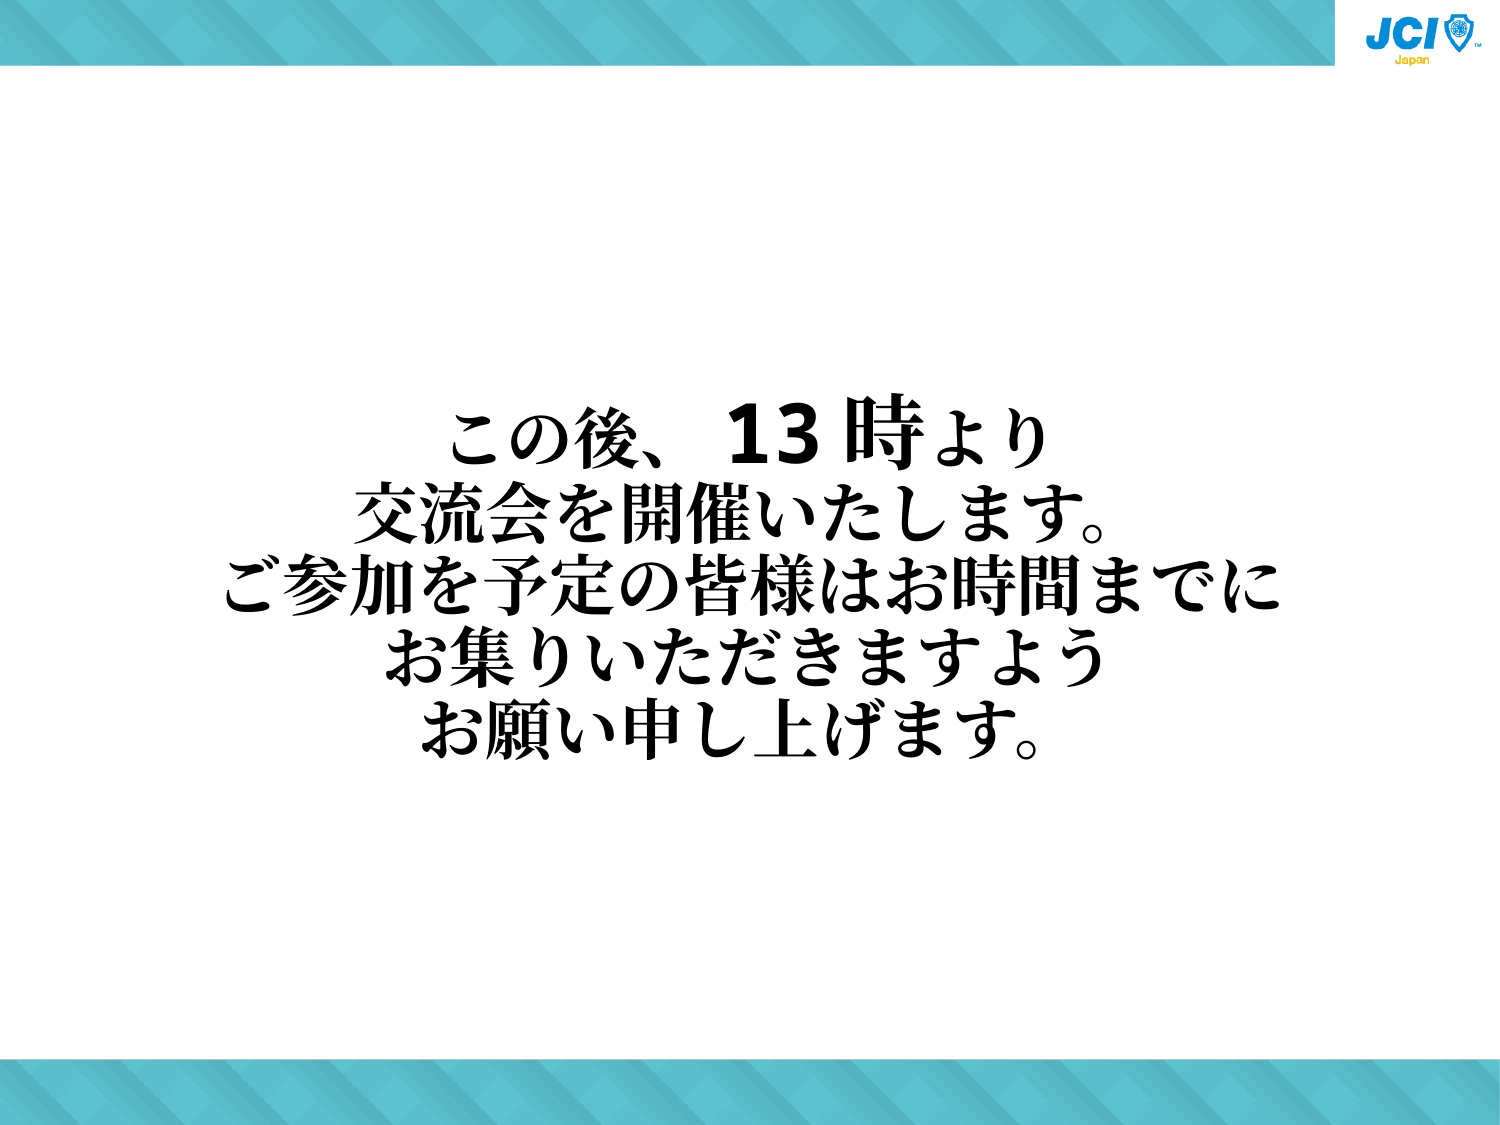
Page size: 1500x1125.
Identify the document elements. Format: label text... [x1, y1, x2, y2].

picture [0, 0, 1500, 1125]
text_box この後、13時より 交流会を開催いたします。 ご参加を予定の皆様はお時間までに お集りいただきますよう お願い申し上げます。 [112, 223, 1388, 937]
